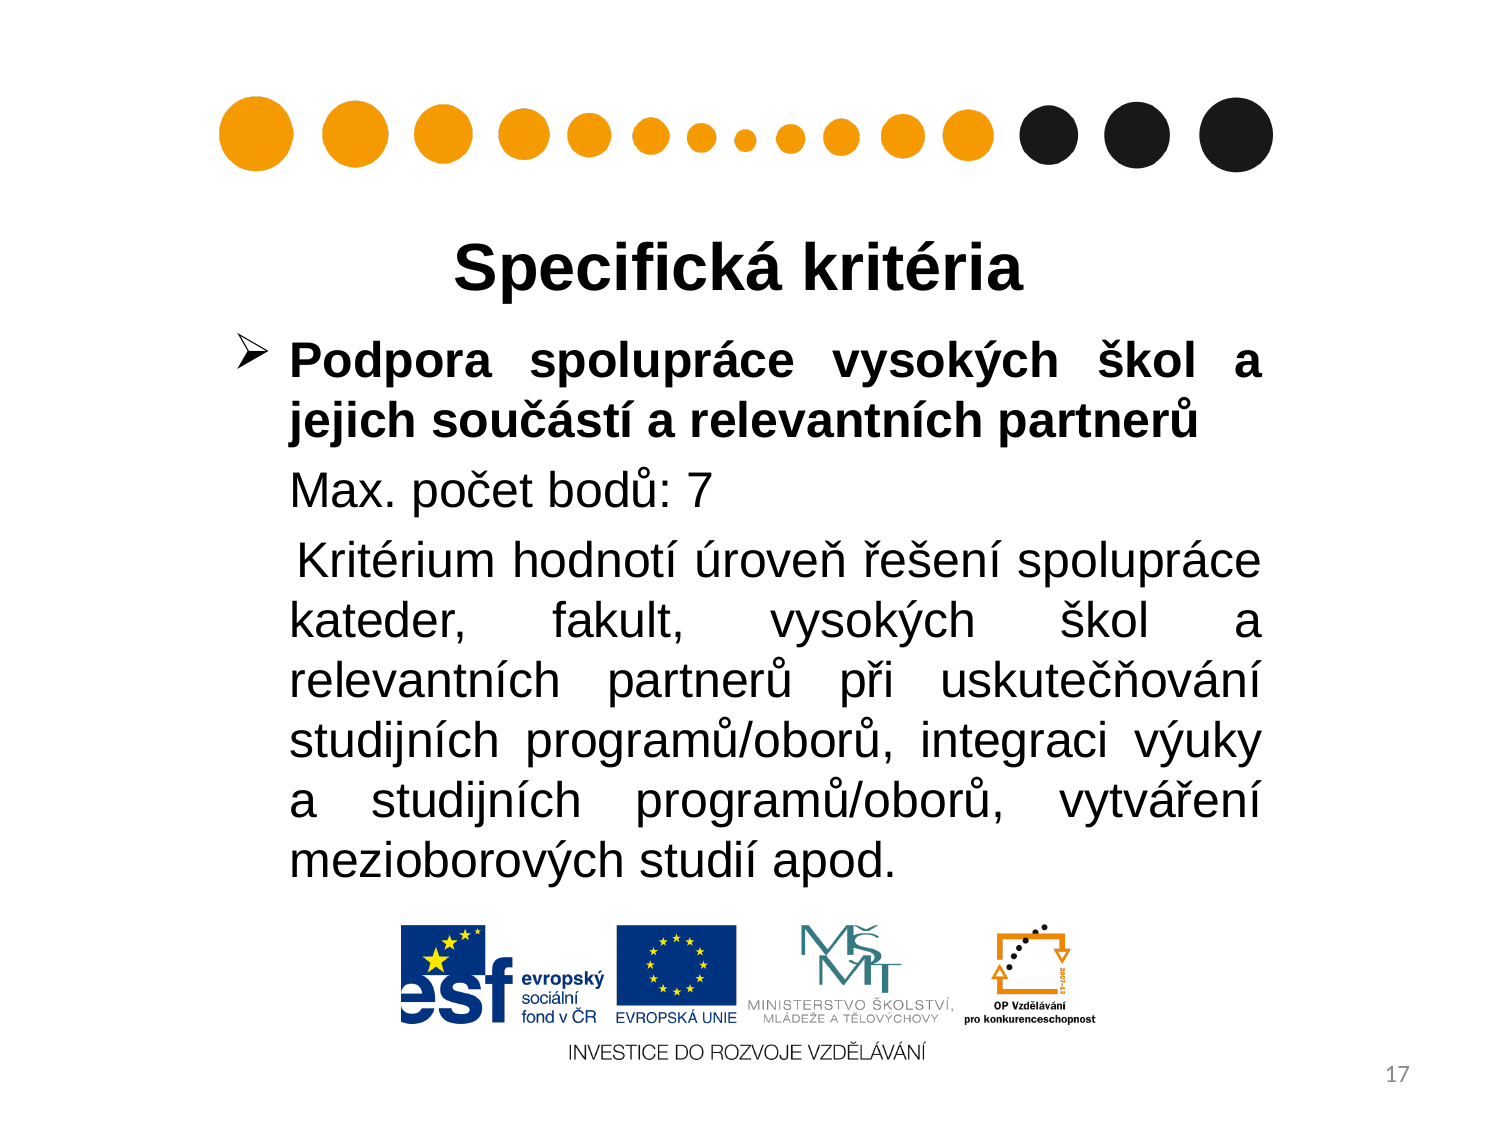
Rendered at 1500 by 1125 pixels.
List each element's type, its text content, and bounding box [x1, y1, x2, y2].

picture [215, 93, 1275, 176]
slide_number 17 [1074, 1042, 1425, 1103]
picture [399, 922, 1100, 1061]
list Podpora spolupráce vysokých škol a jejich součástí a relevantních partnerů Max. počet bodů: 7 Kritérium hodnotí úroveň řešení spolupráce kateder, fakult, vysokých škol a relevantních partnerů při uskutečňování studijních programů/oborů, integraci výuky a studijních programů/oborů, vytváření mezioborových studií apod. [217, 320, 1278, 878]
title Specifická kritéria [217, 206, 1278, 320]
